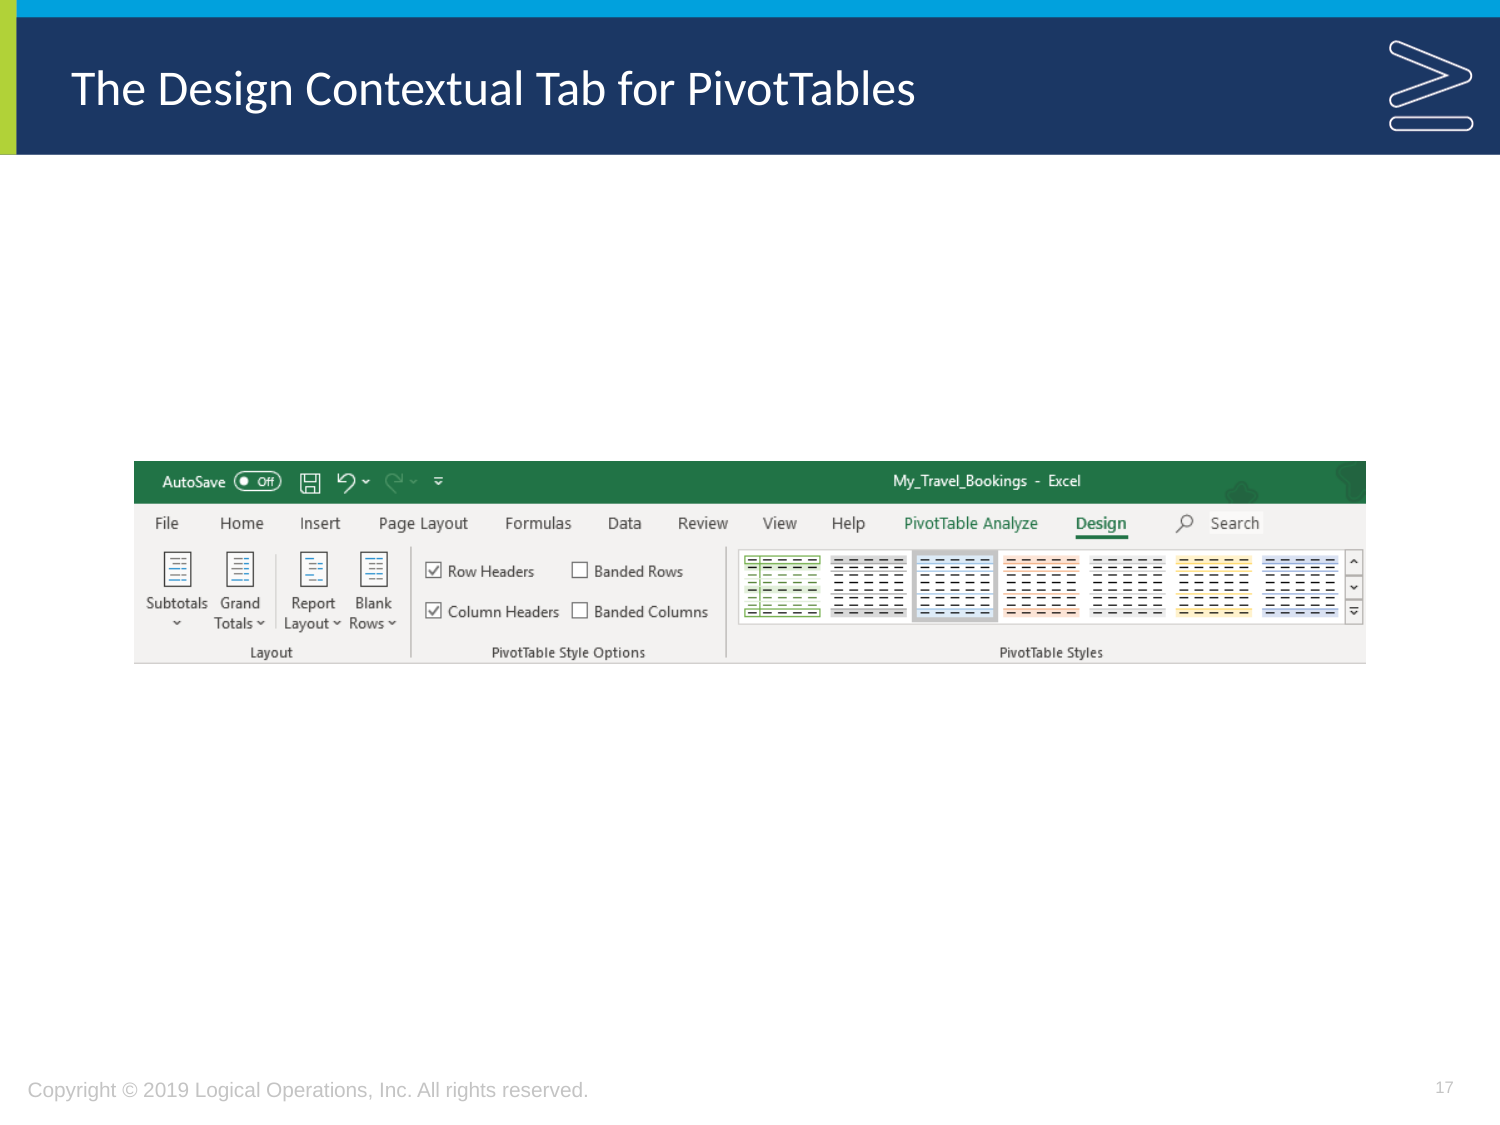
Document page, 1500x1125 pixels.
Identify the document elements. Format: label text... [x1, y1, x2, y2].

picture [0, 0, 56, 155]
title The Design Contextual Tab for PivotTables [56, 16, 1350, 155]
picture [1350, 18, 1500, 155]
picture [134, 461, 1366, 664]
slide_number 17 [1118, 1057, 1469, 1118]
